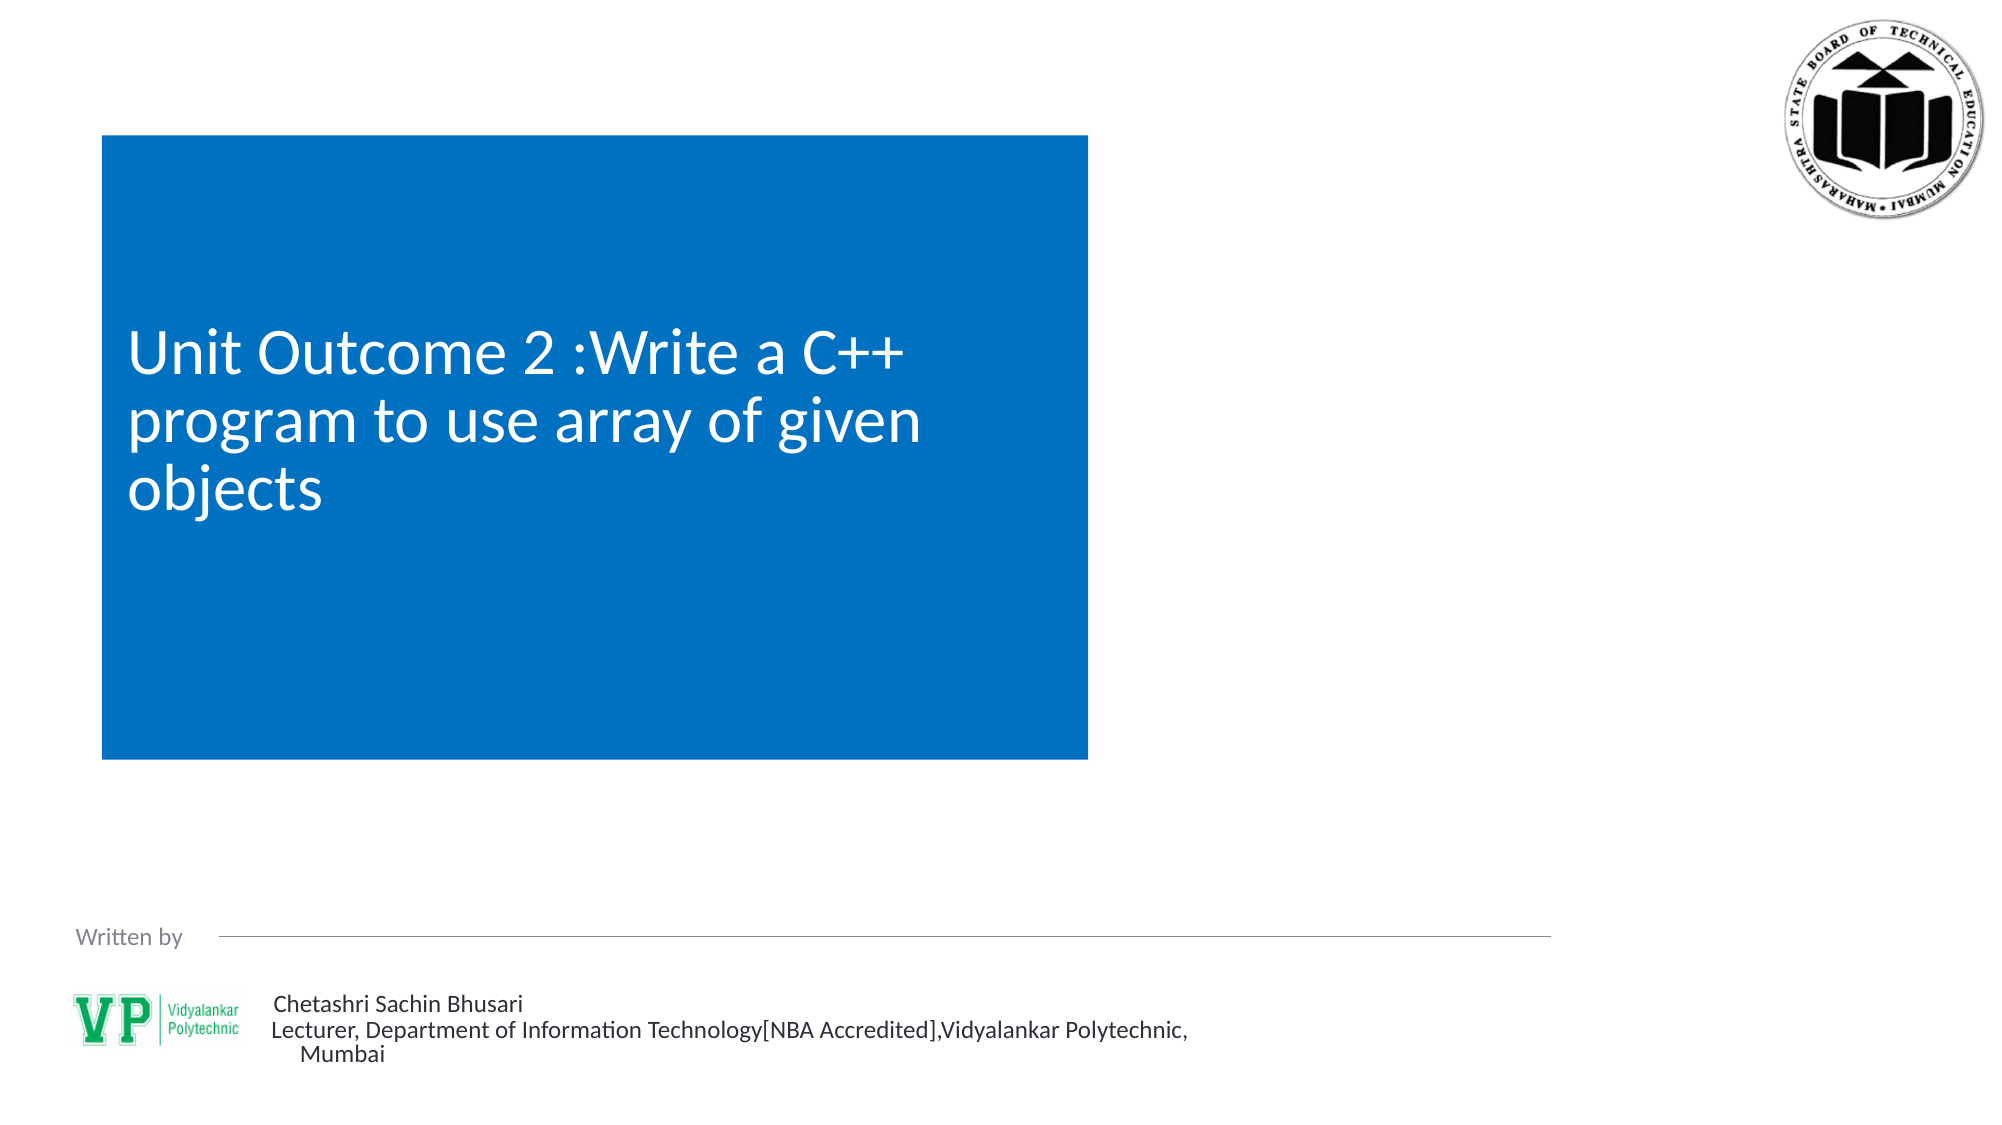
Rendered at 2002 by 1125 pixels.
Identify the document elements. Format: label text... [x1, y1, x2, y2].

picture [1764, 0, 2001, 237]
list Lecturer, Department of Information Technology[NBA Accredited],Vidyalankar Polytechnic, Mumbai [265, 1019, 1226, 1078]
picture [68, 990, 246, 1050]
list Chetashri Sachin Bhusari [218, 987, 726, 1017]
title Unit Outcome 2 :Write a C++ program to use array of given objects [127, 320, 1087, 482]
